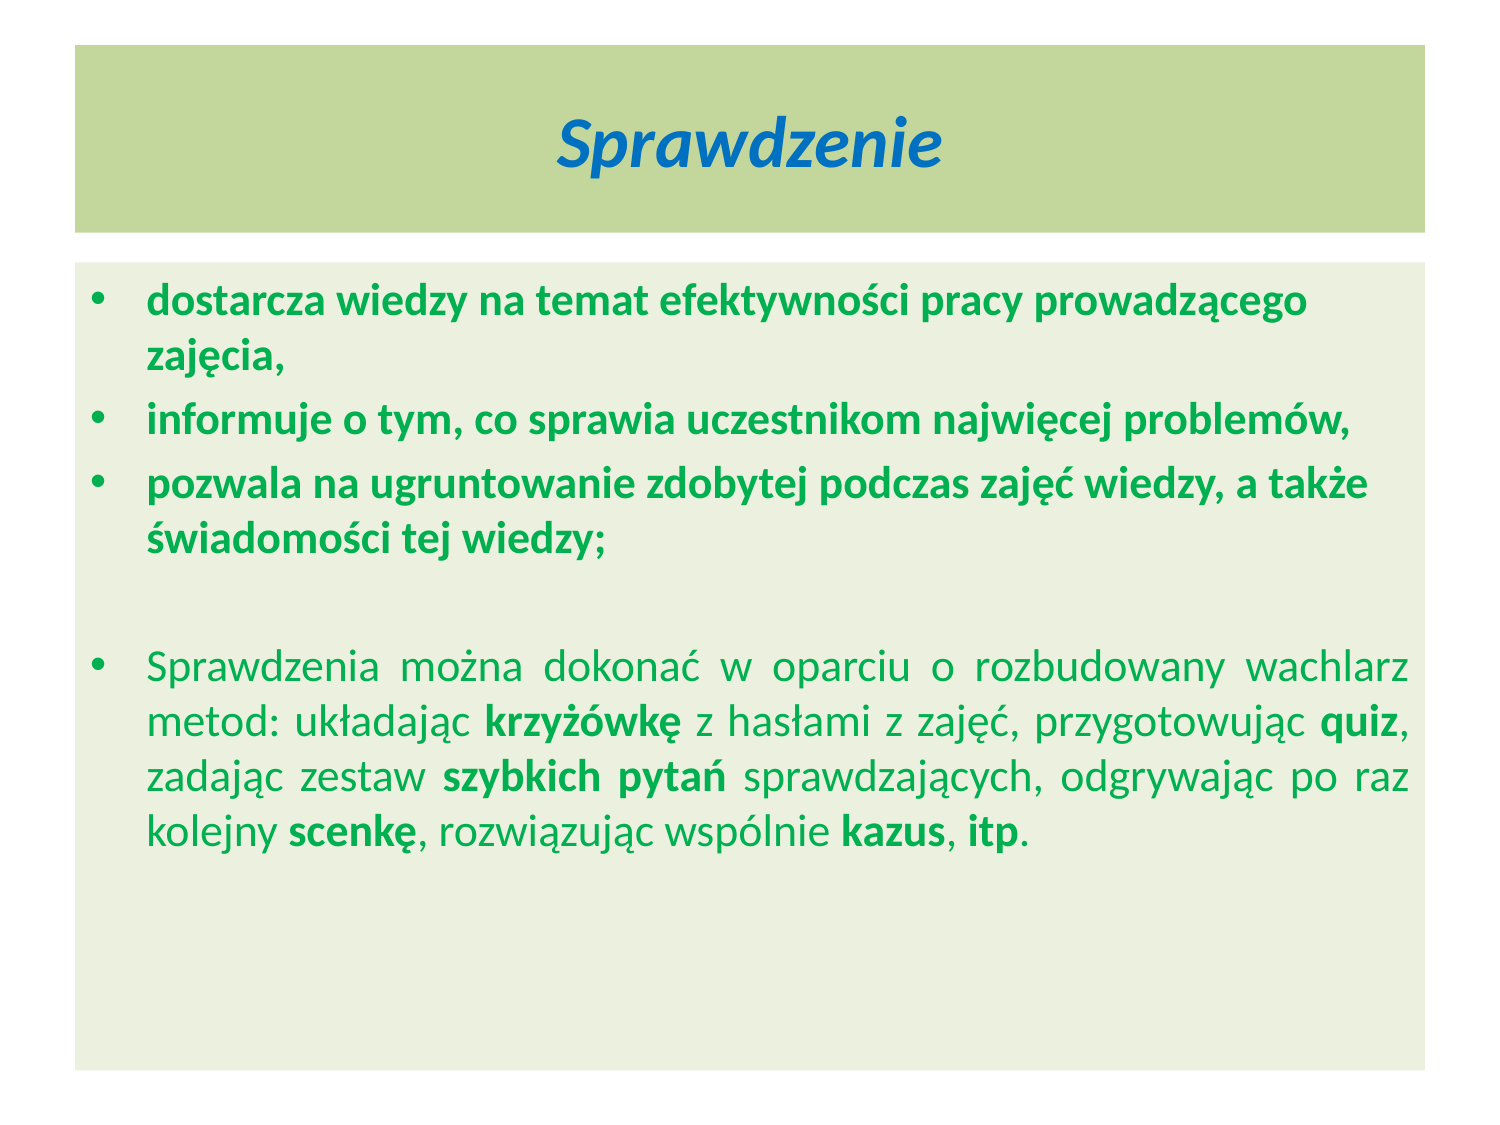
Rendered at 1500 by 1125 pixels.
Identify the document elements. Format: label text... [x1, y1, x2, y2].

list dostarcza wiedzy na temat efektywności pracy prowadzącego zajęcia, informuje o tym, co sprawia uczestnikom najwięcej problemów, pozwala na ugruntowanie zdobytej podczas zajęć wiedzy, a także świadomości tej wiedzy; Sprawdzenia można dokonać w oparciu o rozbudowany wachlarz metod: układając krzyżówkę z hasłami z zajęć, przygotowując quiz, zadając zestaw szybkich pytań sprawdzających, odgrywając po raz kolejny scenkę, rozwiązując wspólnie kazus, itp. [75, 262, 1425, 1071]
title Sprawdzenie [75, 45, 1425, 233]
